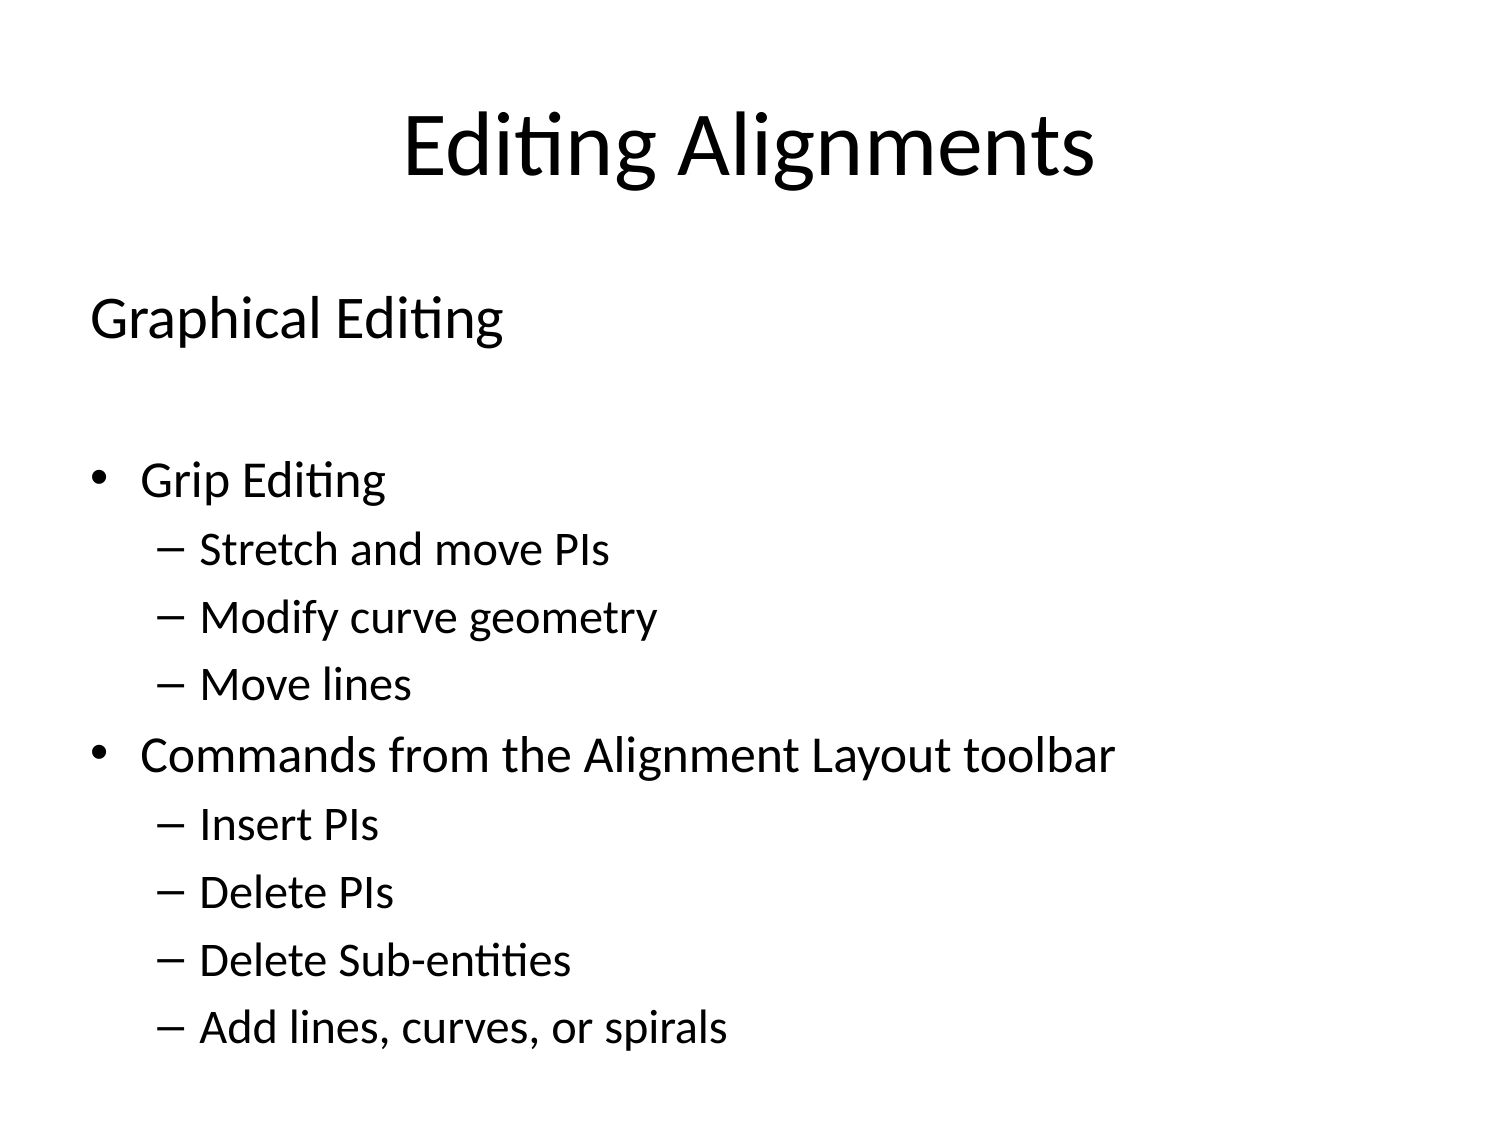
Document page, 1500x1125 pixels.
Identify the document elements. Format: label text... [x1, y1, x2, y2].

list Graphical Editing Grip Editing Stretch and move PIs Modify curve geometry Move lines Commands from the Alignment Layout toolbar Insert PIs Delete PIs Delete Sub-entities Add lines, curves, or spirals [75, 270, 1375, 1063]
title Editing Alignments [75, 45, 1425, 233]
